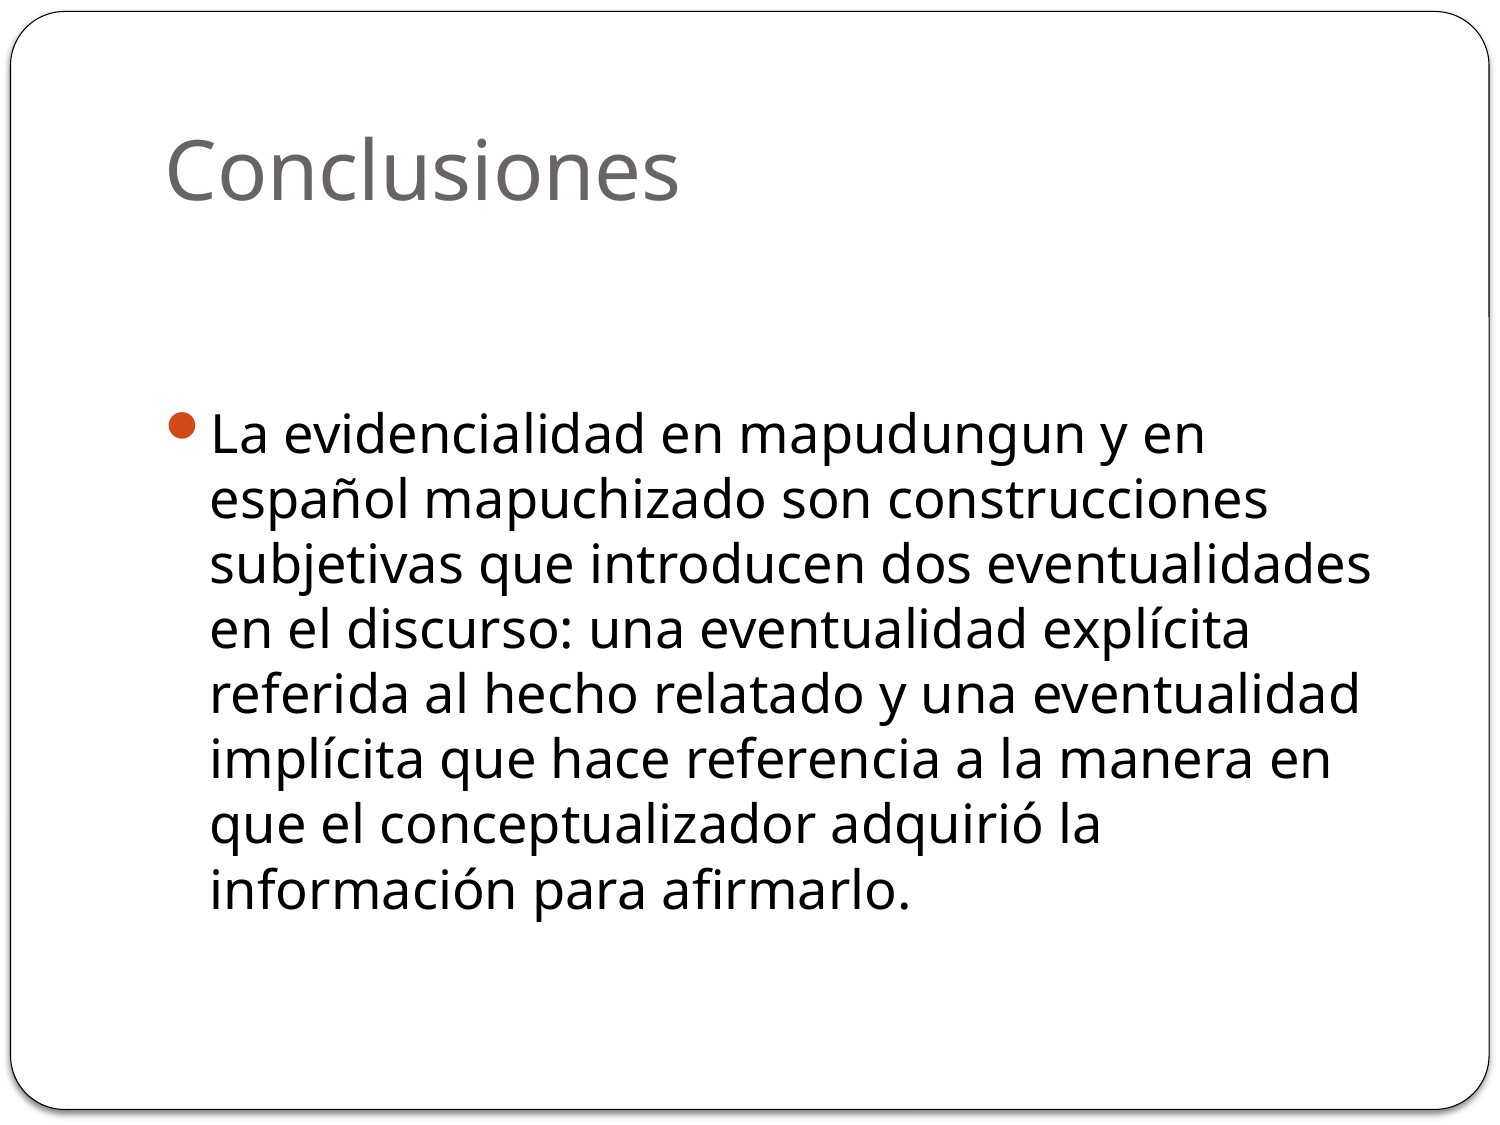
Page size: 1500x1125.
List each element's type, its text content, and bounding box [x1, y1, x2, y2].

list La evidencialidad en mapudungun y en español mapuchizado son construcciones subjetivas que introducen dos eventualidades en el discurso: una eventualidad explícita referida al hecho relatado y una eventualidad implícita que hace referencia a la manera en que el conceptualizador adquirió la información para afirmarlo. [150, 237, 1425, 988]
title Conclusiones [150, 45, 1425, 233]
